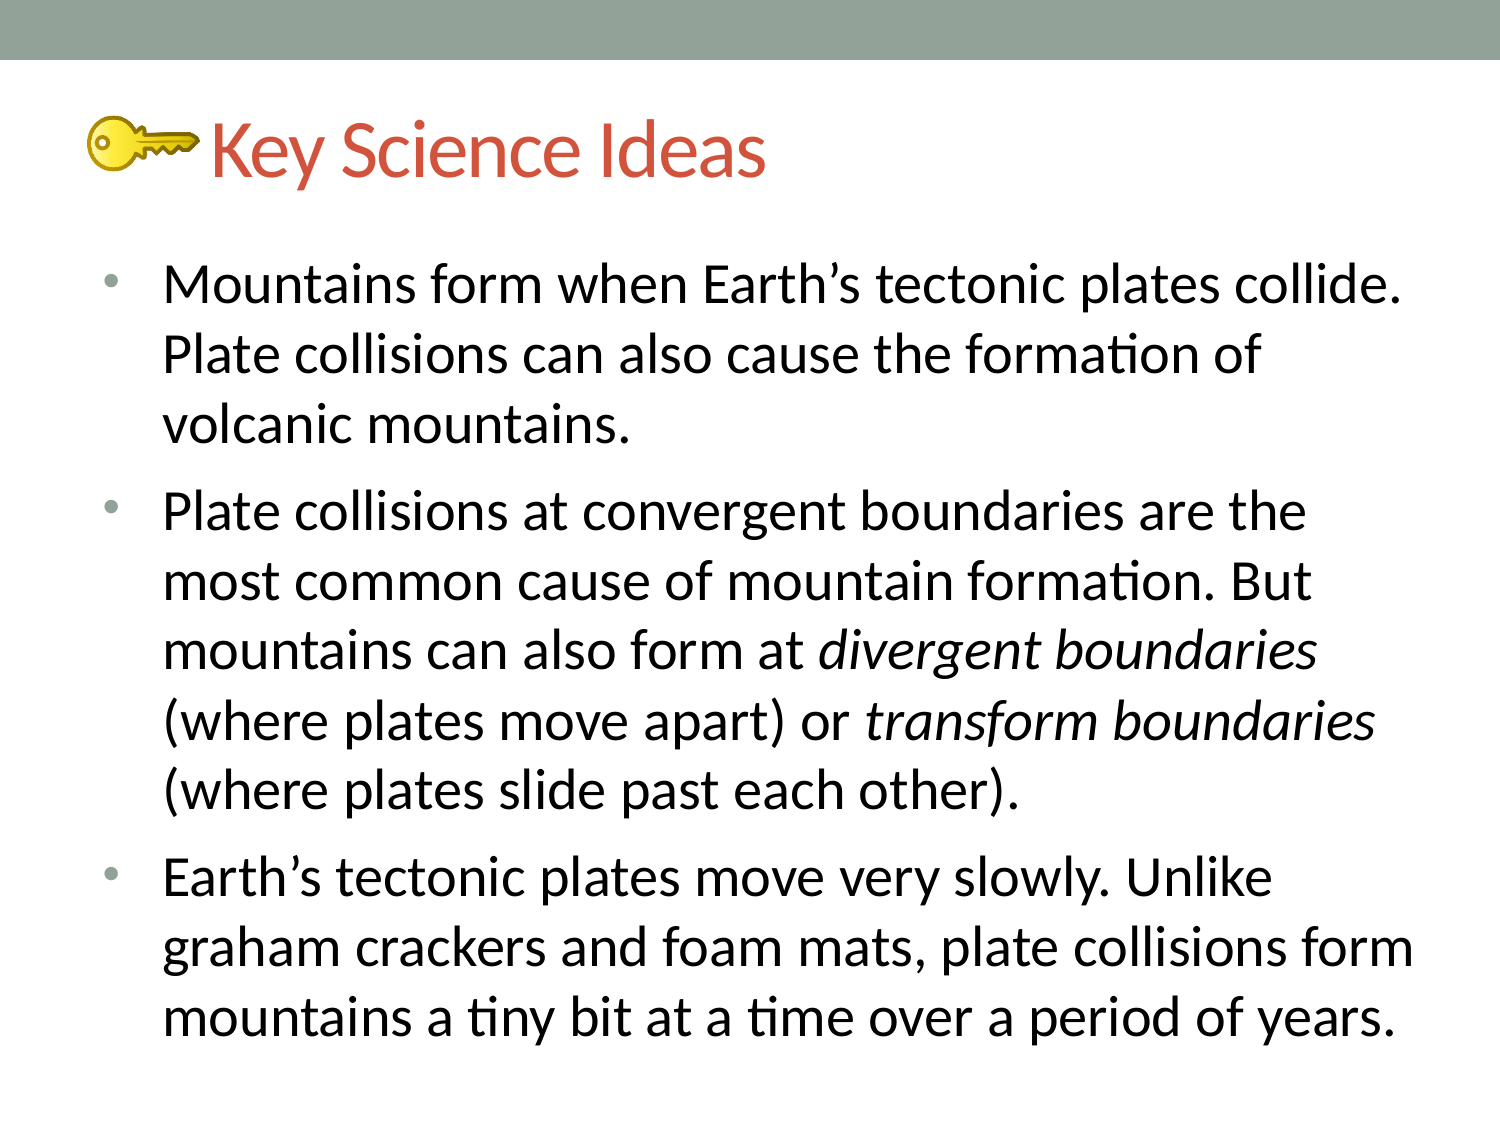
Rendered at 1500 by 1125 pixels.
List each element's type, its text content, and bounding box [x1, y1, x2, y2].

list Mountains form when Earth’s tectonic plates collide. Plate collisions can also cause the formation of volcanic mountains. Plate collisions at convergent boundaries are the most common cause of mountain formation. But mountains can also form at divergent boundaries (where plates move apart) or transform boundaries (where plates slide past each other). Earth’s tectonic plates move very slowly. Unlike graham crackers and foam mats, plate collisions form mountains a tiny bit at a time over a period of years. [87, 237, 1450, 1075]
title Key Science Ideas [75, 62, 1425, 225]
picture [87, 87, 201, 201]
